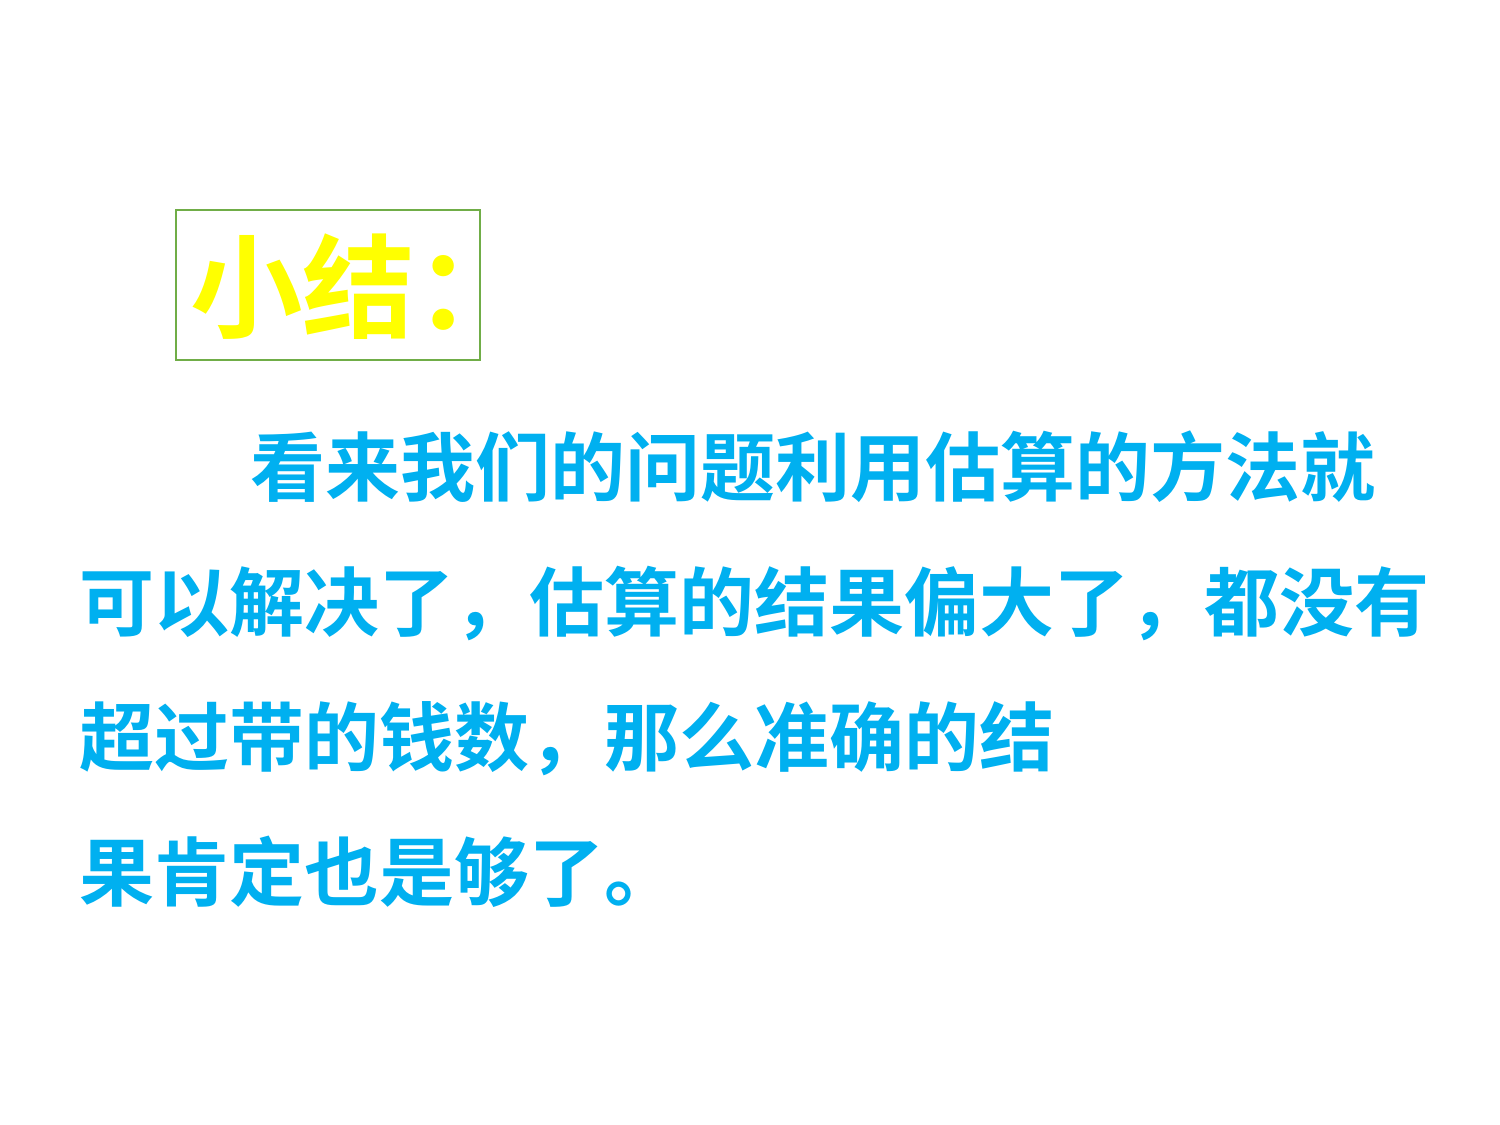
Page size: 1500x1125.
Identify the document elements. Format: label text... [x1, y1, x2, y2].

text_box 小结： [175, 209, 481, 361]
text_box 看来我们的问题利用估算的方法就可以解决了，估算的结果偏大了，都没有超过带的钱数，那么准确的结 果肯定也是够了。 [64, 367, 1460, 924]
